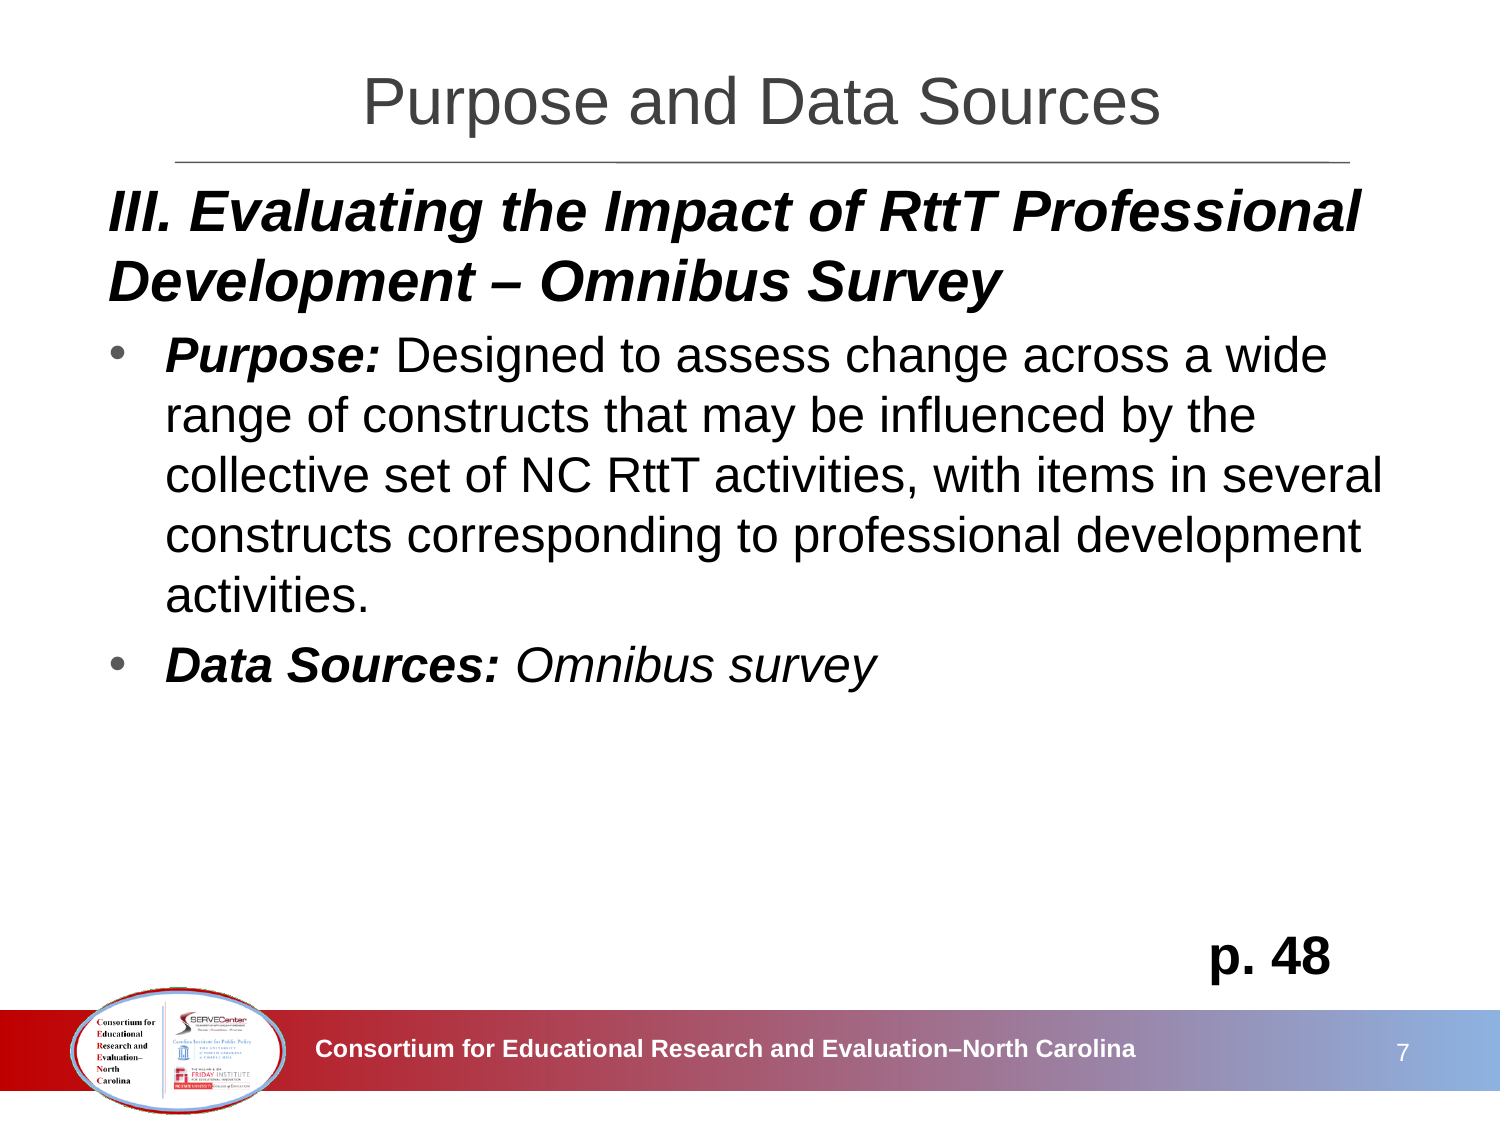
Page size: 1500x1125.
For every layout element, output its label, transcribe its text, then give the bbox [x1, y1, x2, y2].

title Purpose and Data Sources [174, 44, 1351, 151]
picture [70, 986, 286, 1116]
slide_number 7 [1268, 1021, 1425, 1082]
list III. Evaluating the Impact of RttT Professional Development – Omnibus Survey Purpose: Designed to assess change across a wide range of constructs that may be influenced by the collective set of NC RttT activities, with items in several constructs corresponding to professional development activities. Data Sources: Omnibus survey [93, 165, 1407, 960]
text_box p. 48 [1193, 913, 1456, 993]
